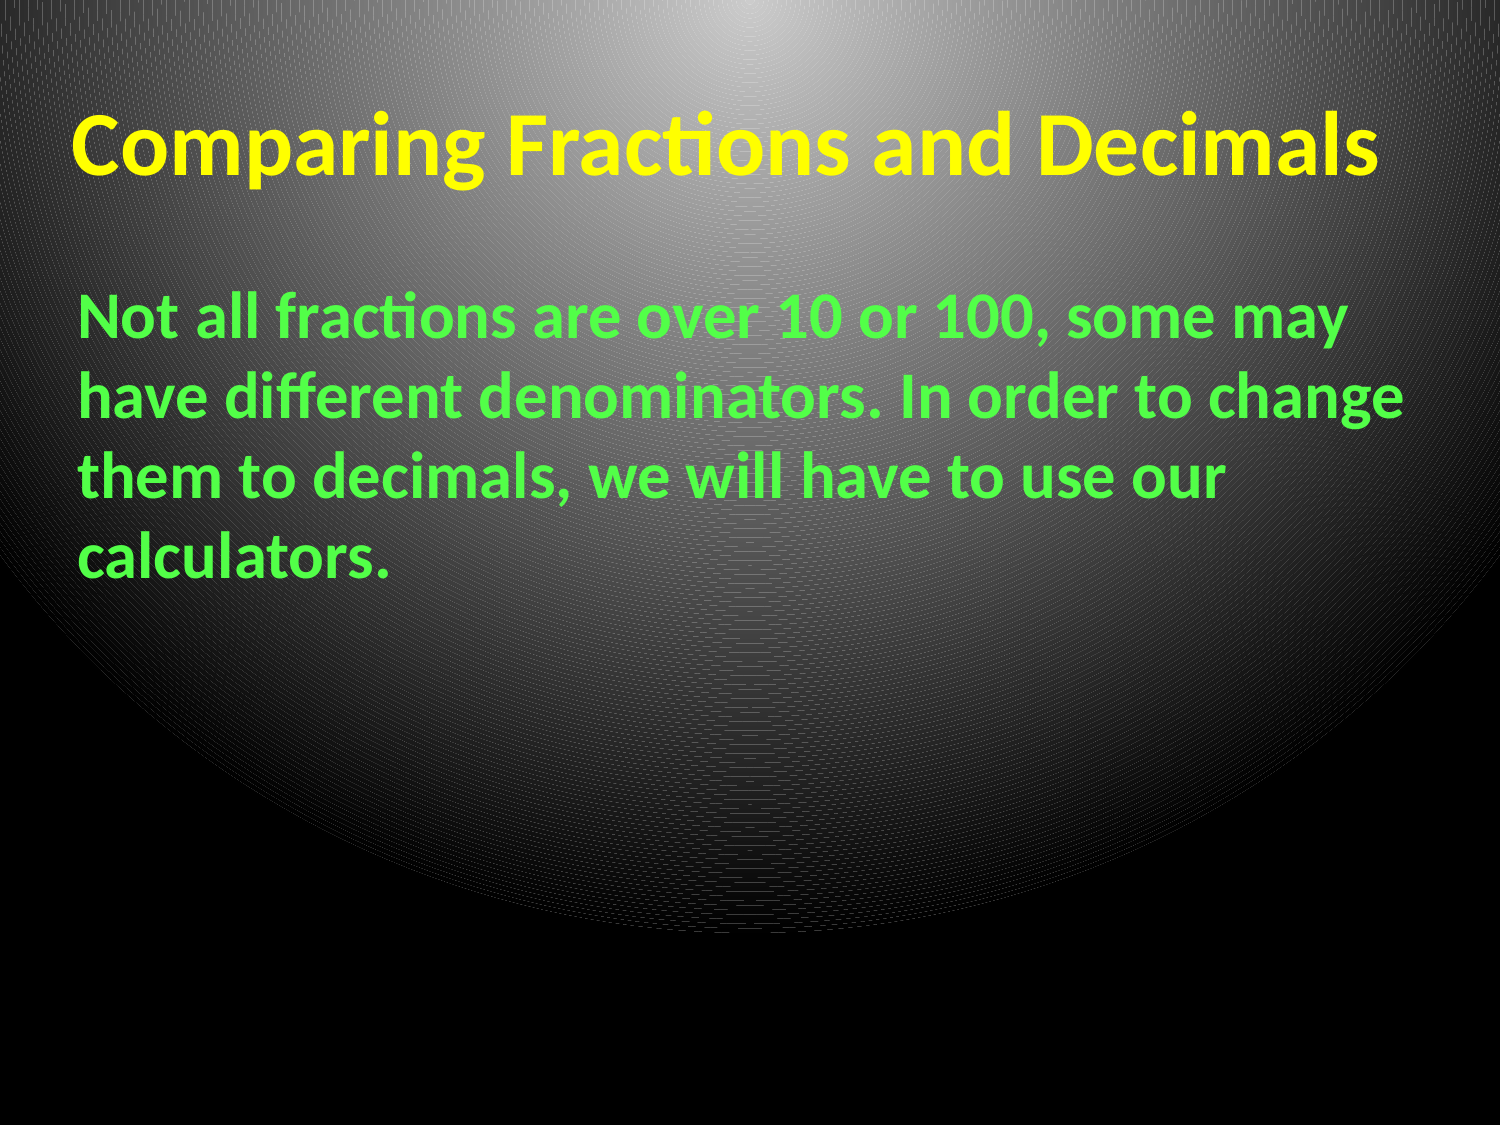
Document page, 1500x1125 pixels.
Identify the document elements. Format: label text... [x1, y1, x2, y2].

text_box Not all fractions are over 10 or 100, some may have different denominators. In order to change them to decimals, we will have to use our calculators. [62, 264, 1425, 600]
title Comparing Fractions and Decimals [27, 45, 1468, 233]
